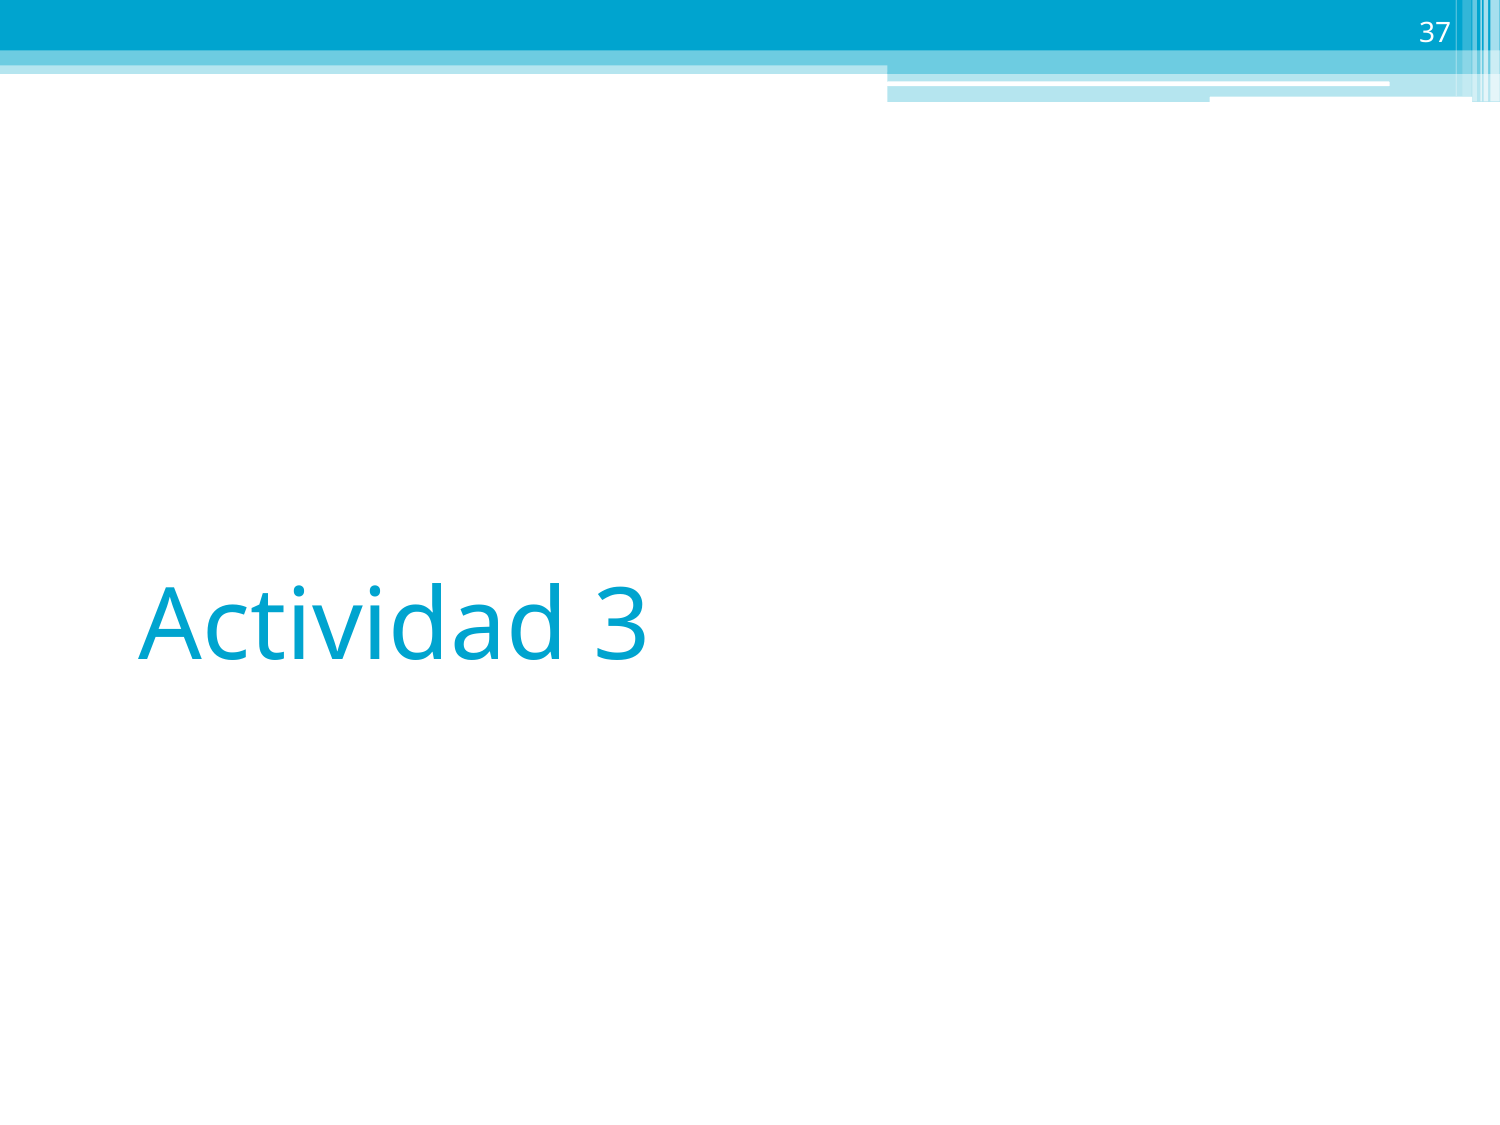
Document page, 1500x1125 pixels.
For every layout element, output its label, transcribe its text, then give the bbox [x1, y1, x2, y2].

list Actividad 3 [118, 552, 1394, 800]
slide_number 37 [1340, 0, 1466, 61]
